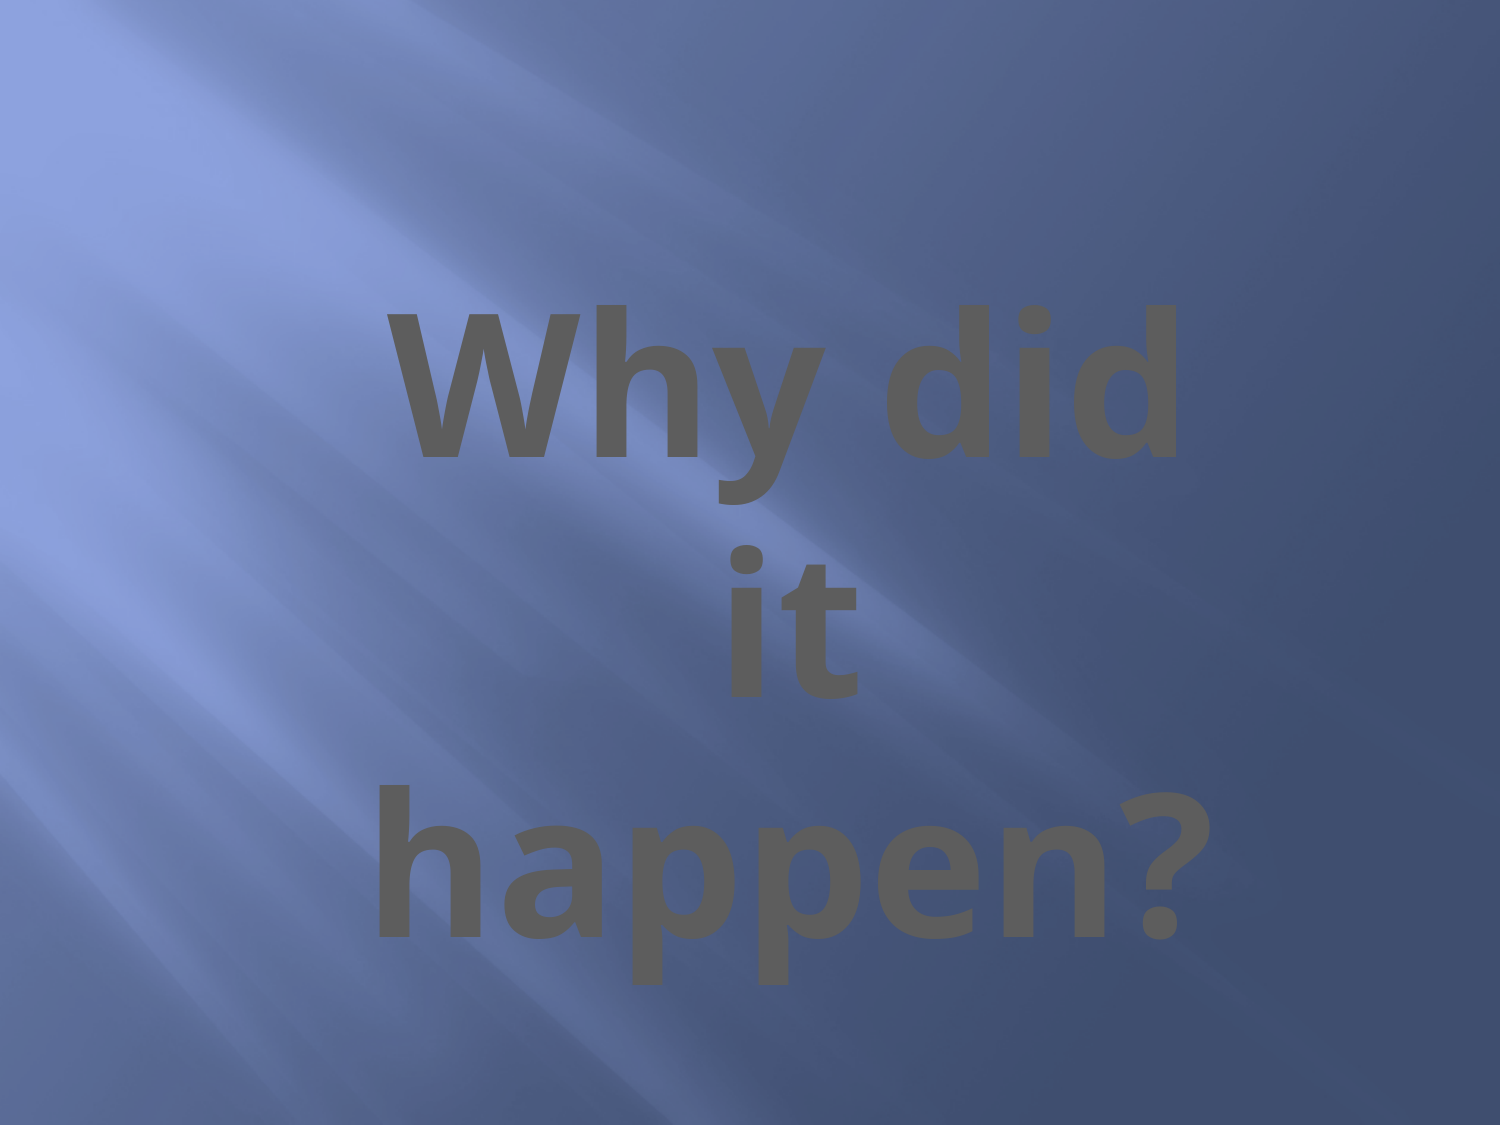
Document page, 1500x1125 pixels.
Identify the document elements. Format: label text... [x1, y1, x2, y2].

text_box Why did it happen? [287, 249, 1293, 985]
